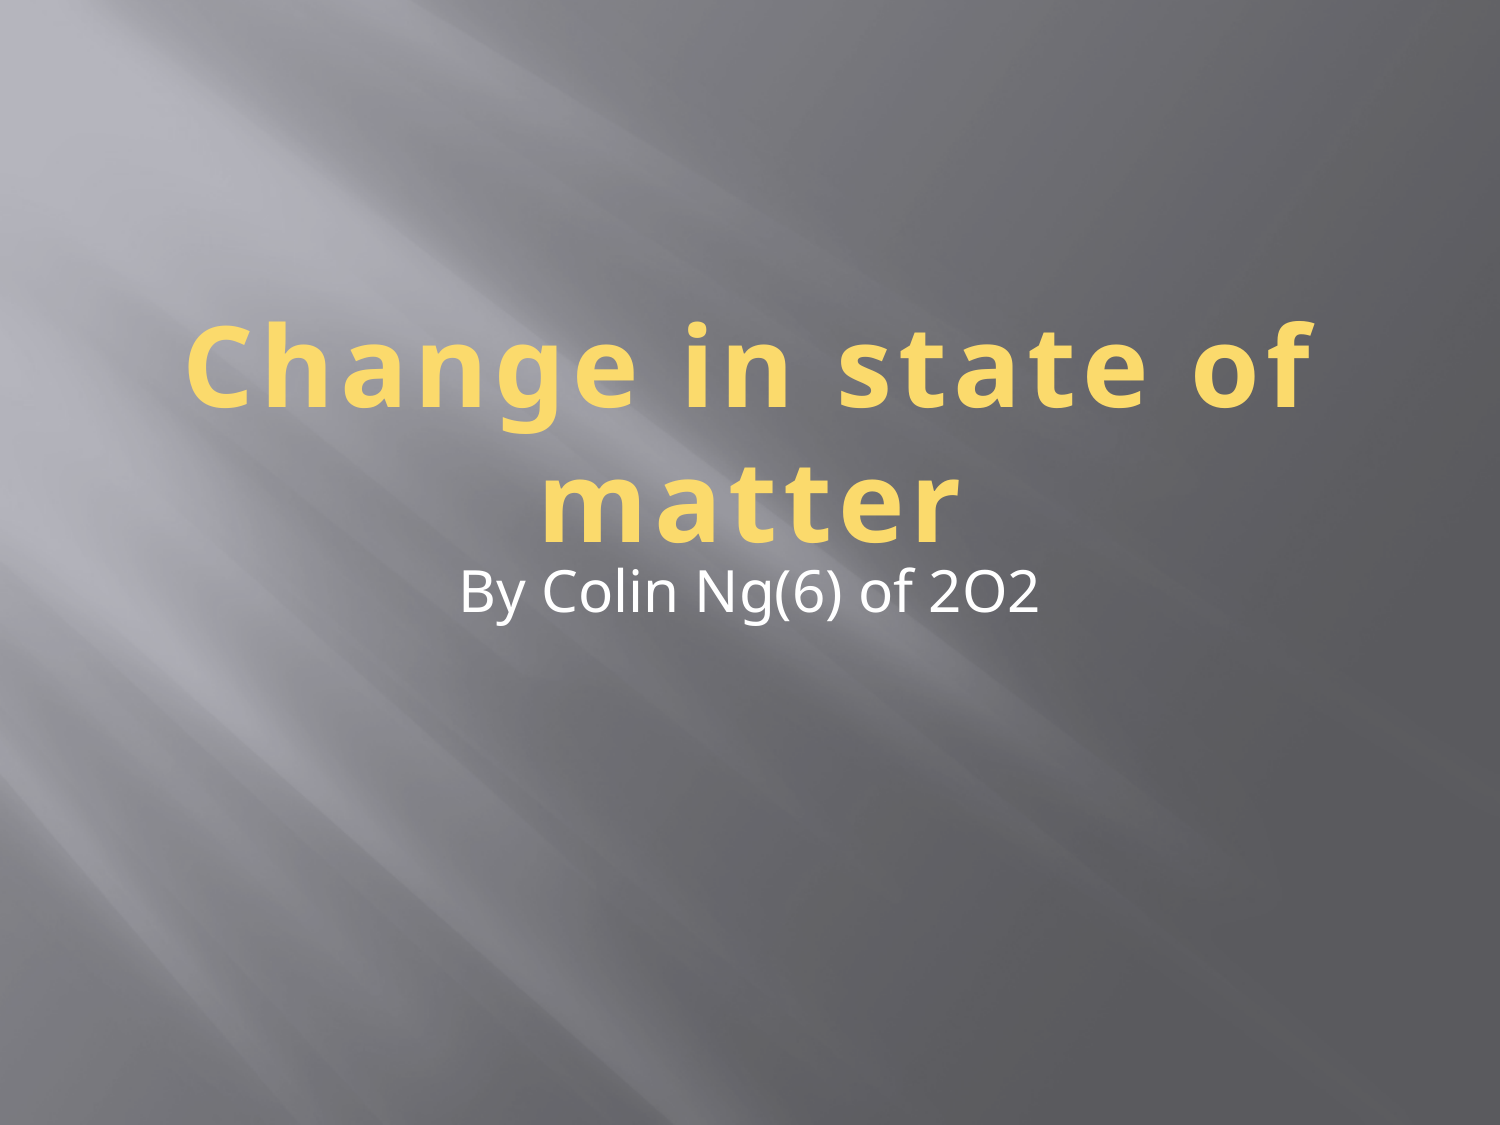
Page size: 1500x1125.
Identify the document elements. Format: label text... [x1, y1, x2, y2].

text_box Change in state of matter [162, 287, 1338, 573]
subtitle By Colin Ng(6) of 2O2 [225, 573, 1275, 834]
